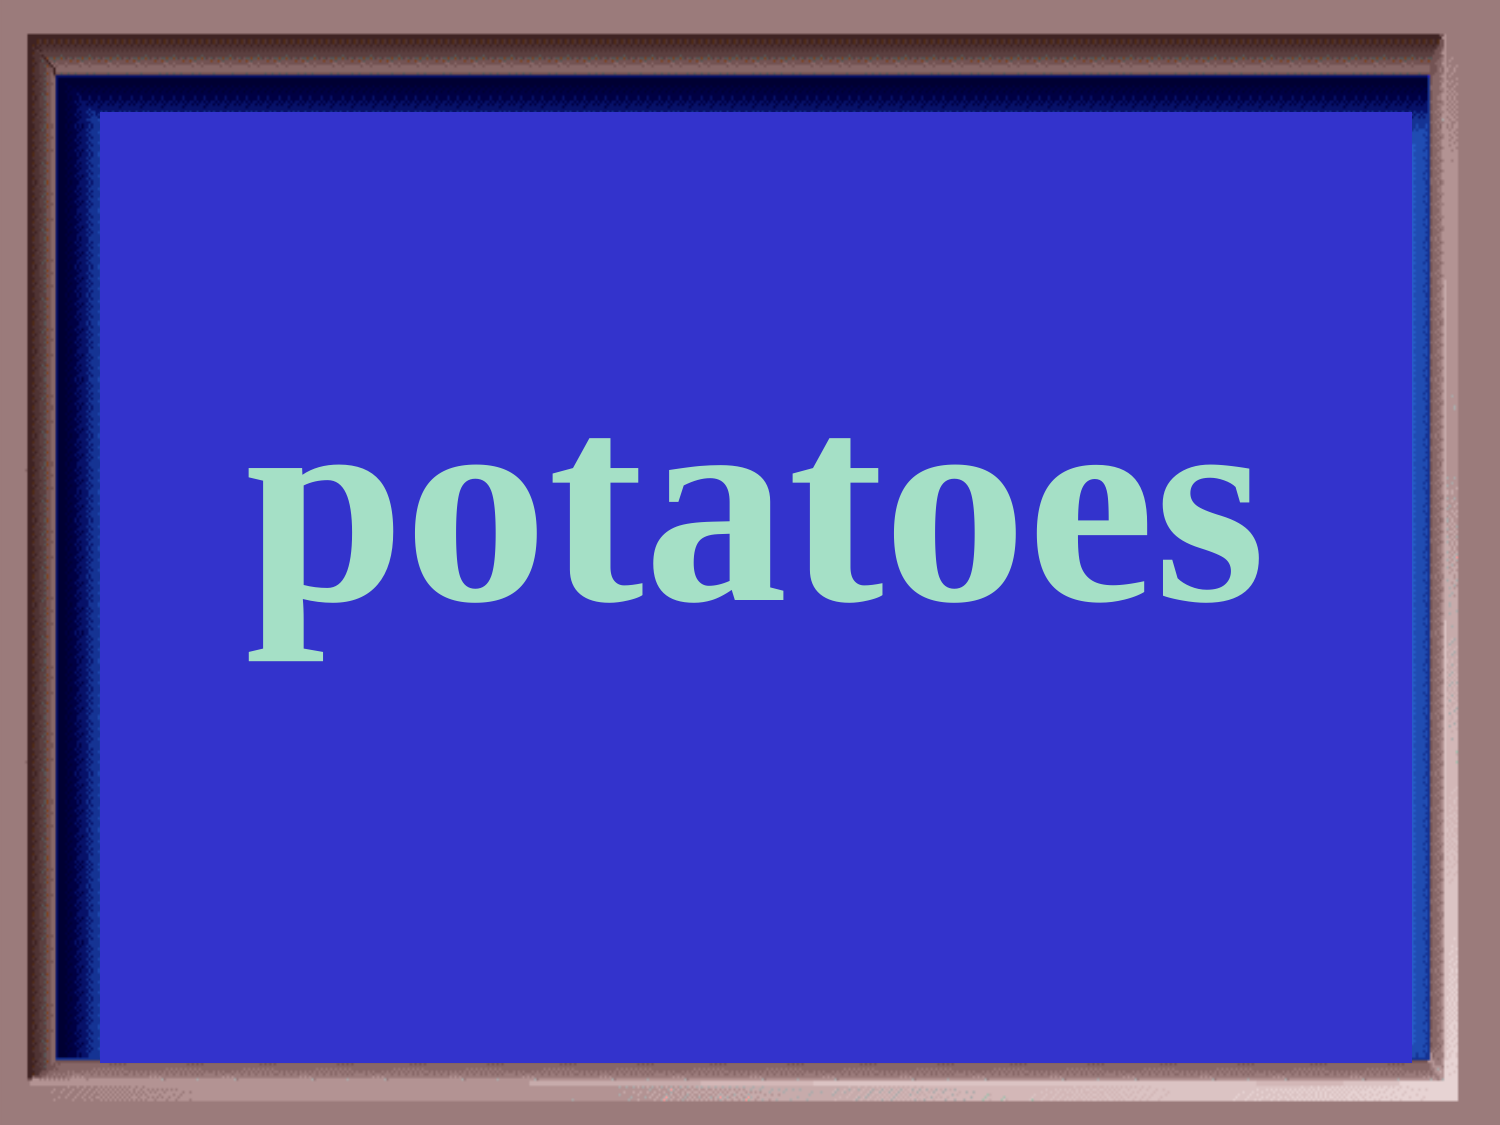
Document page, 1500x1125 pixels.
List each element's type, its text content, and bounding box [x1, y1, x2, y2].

text_box potatoes [229, 305, 1283, 665]
text_box [99, 112, 1413, 1063]
picture [0, 0, 1500, 1125]
